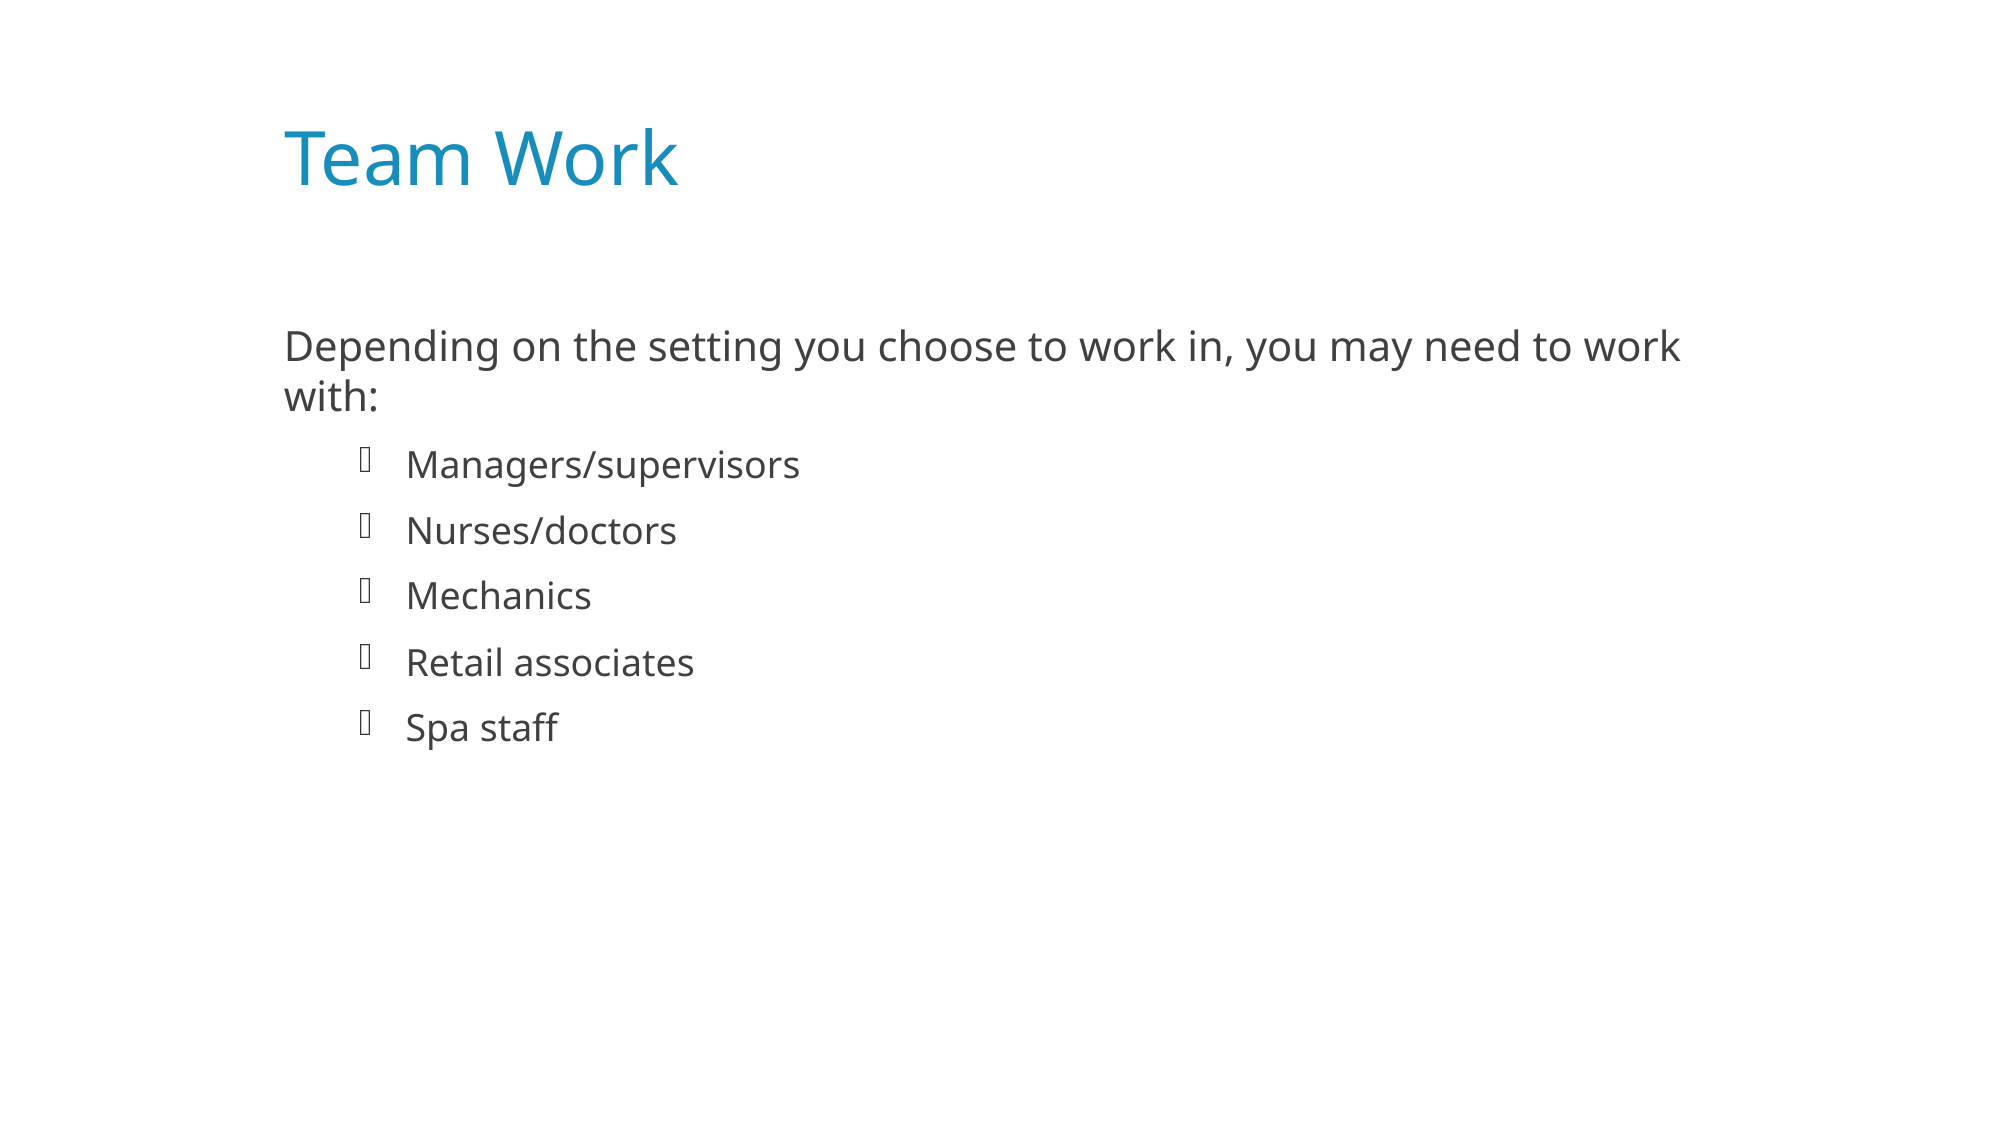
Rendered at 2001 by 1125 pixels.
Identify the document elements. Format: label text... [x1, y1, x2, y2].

list Depending on the setting you choose to work in, you may need to work with: Managers/supervisors Nurses/doctors Mechanics Retail associates Spa staff [268, 312, 1732, 1036]
title Team Work [269, 102, 1732, 312]
